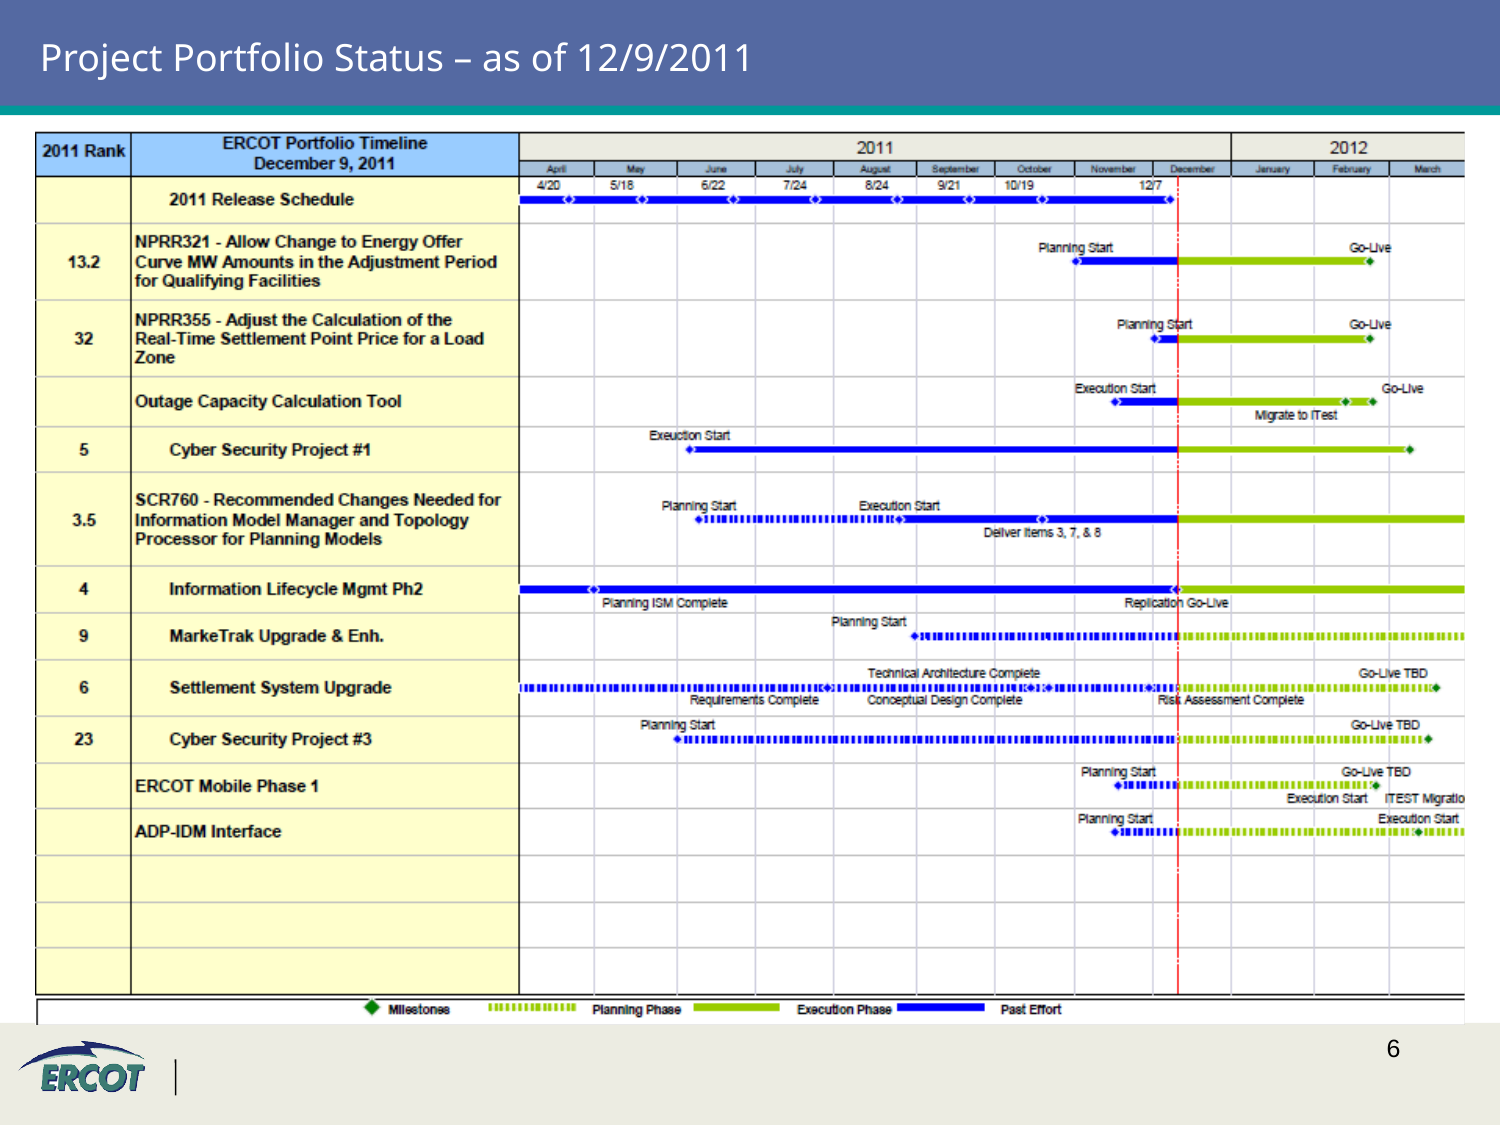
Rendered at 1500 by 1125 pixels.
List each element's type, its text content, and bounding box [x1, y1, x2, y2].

title Project Portfolio Status – as of 12/9/2011 [24, 0, 1163, 113]
picture [34, 129, 1466, 1026]
picture [10, 1031, 151, 1111]
